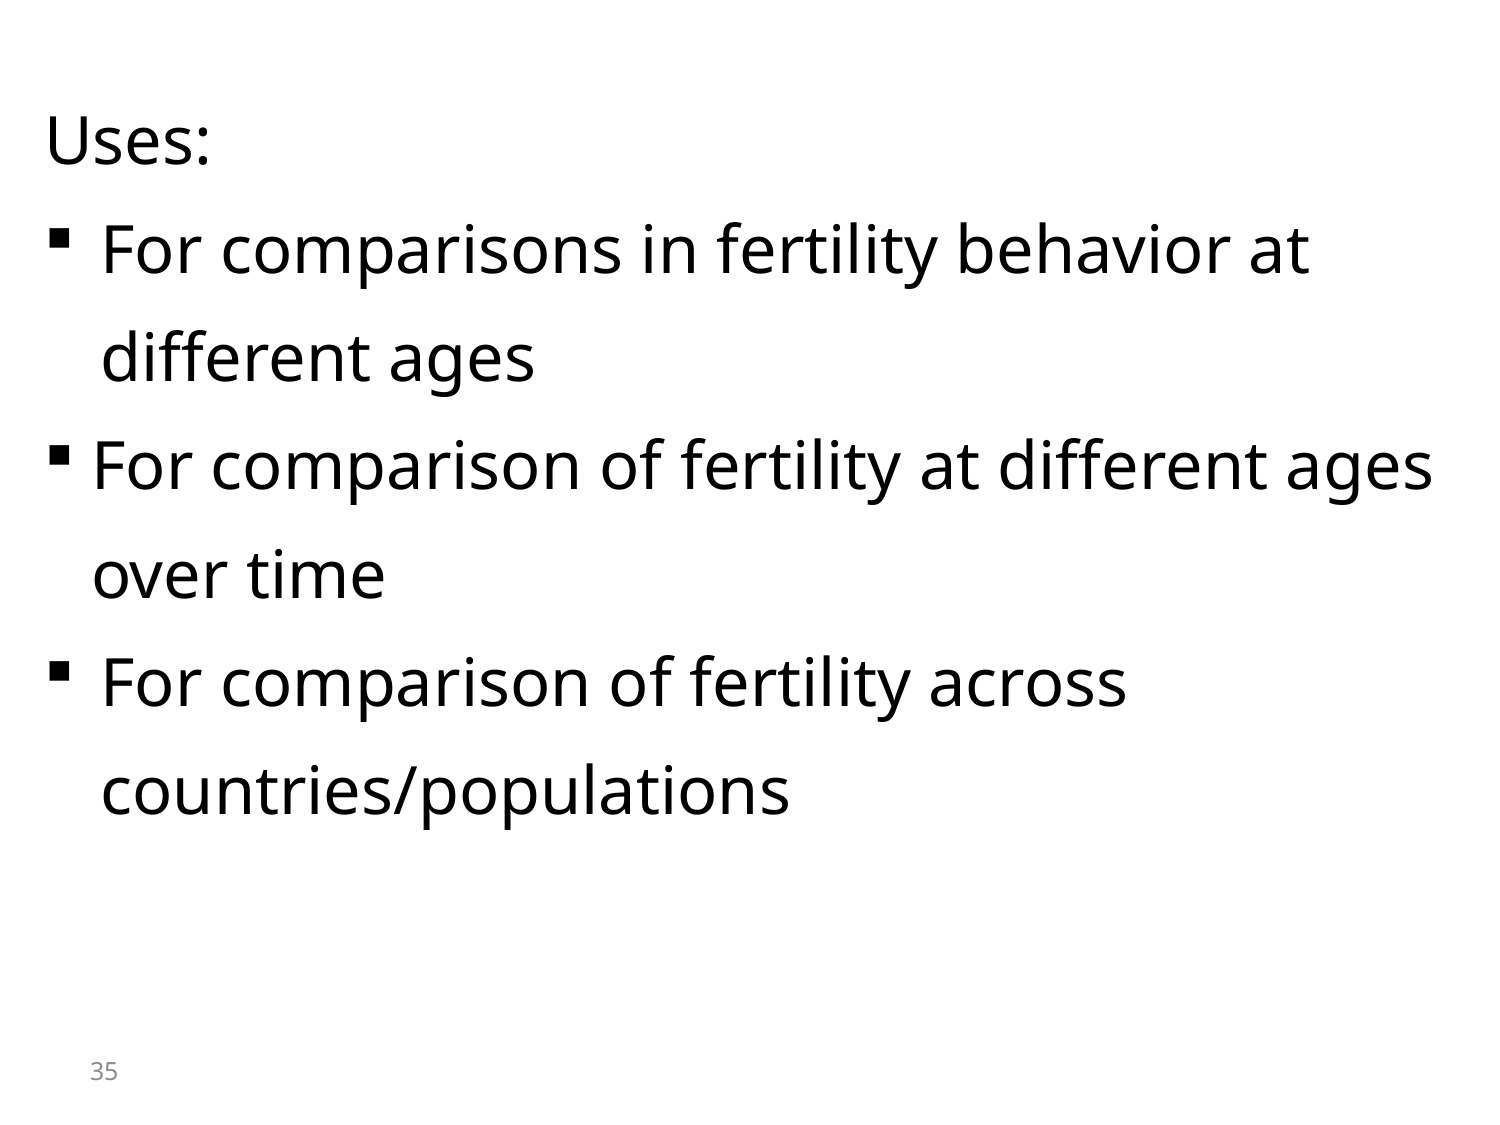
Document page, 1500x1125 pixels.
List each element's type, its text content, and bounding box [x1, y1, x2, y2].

slide_number 35 [75, 1042, 425, 1103]
text_box Uses: For comparisons in fertility behavior at different ages For comparison of fertility at different ages over time For comparison of fertility across countries/populations [29, 62, 1483, 836]
